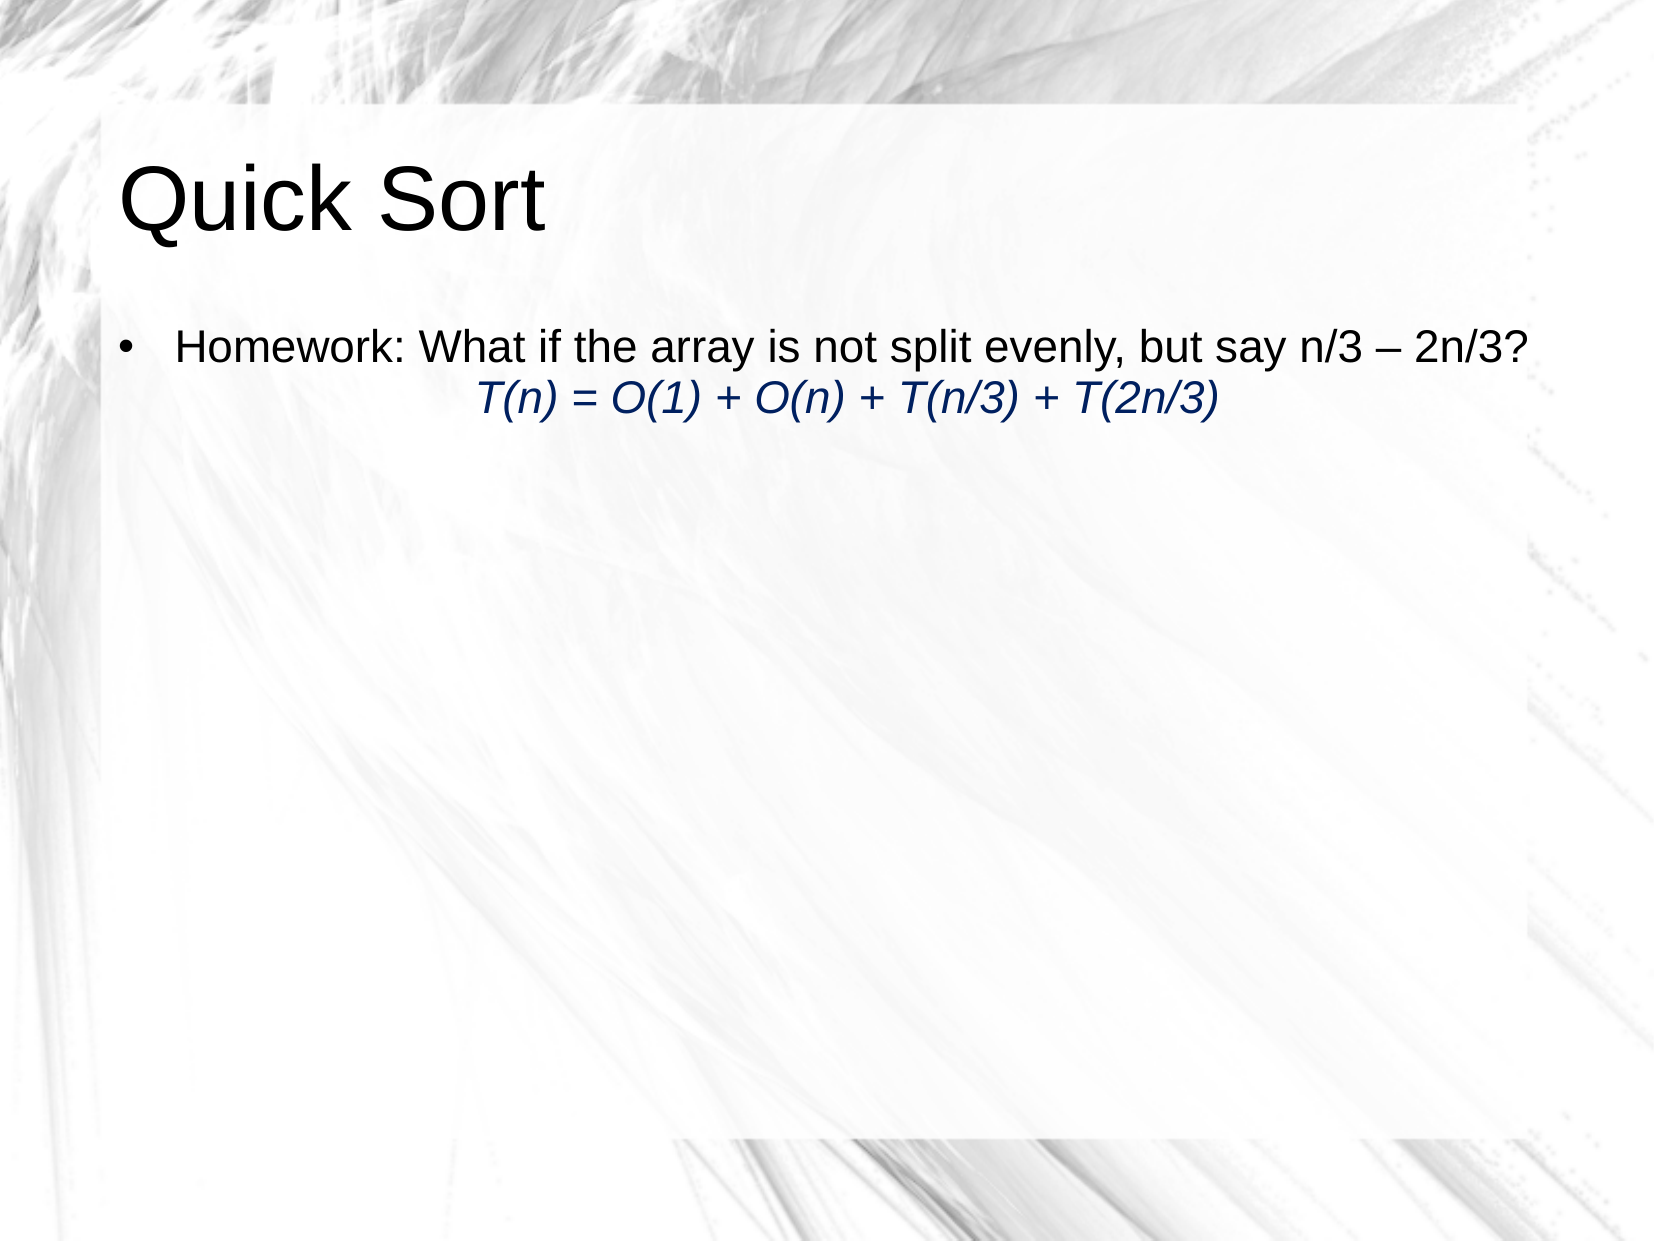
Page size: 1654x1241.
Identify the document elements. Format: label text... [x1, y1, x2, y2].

title Quick Sort [118, 112, 1506, 281]
picture [0, 0, 1654, 1241]
list Homework: What if the array is not split evenly, but say n/3 – 2n/3? T(n) = O(1) + O(n) + T(n/3) + T(2n/3) [118, 319, 1571, 1109]
